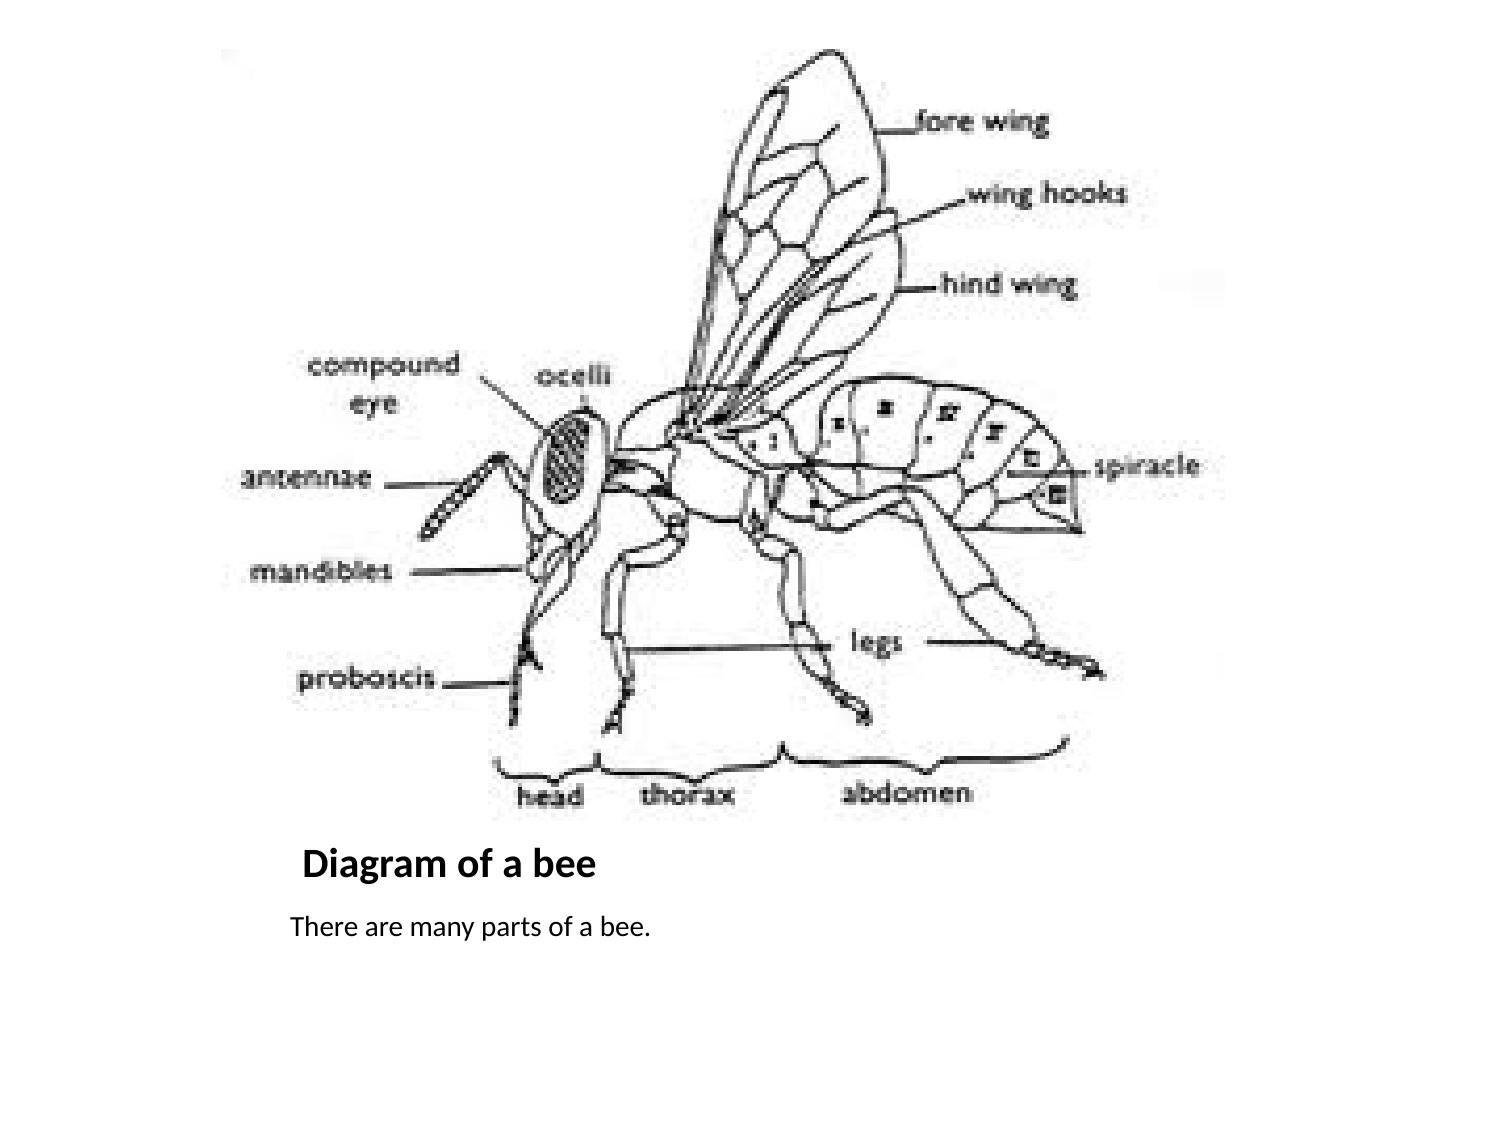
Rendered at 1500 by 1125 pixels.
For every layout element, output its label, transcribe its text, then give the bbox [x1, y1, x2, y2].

list There are many parts of a bee. [275, 900, 1175, 1032]
picture [220, 49, 1226, 821]
title Diagram of a bee [287, 829, 1188, 893]
